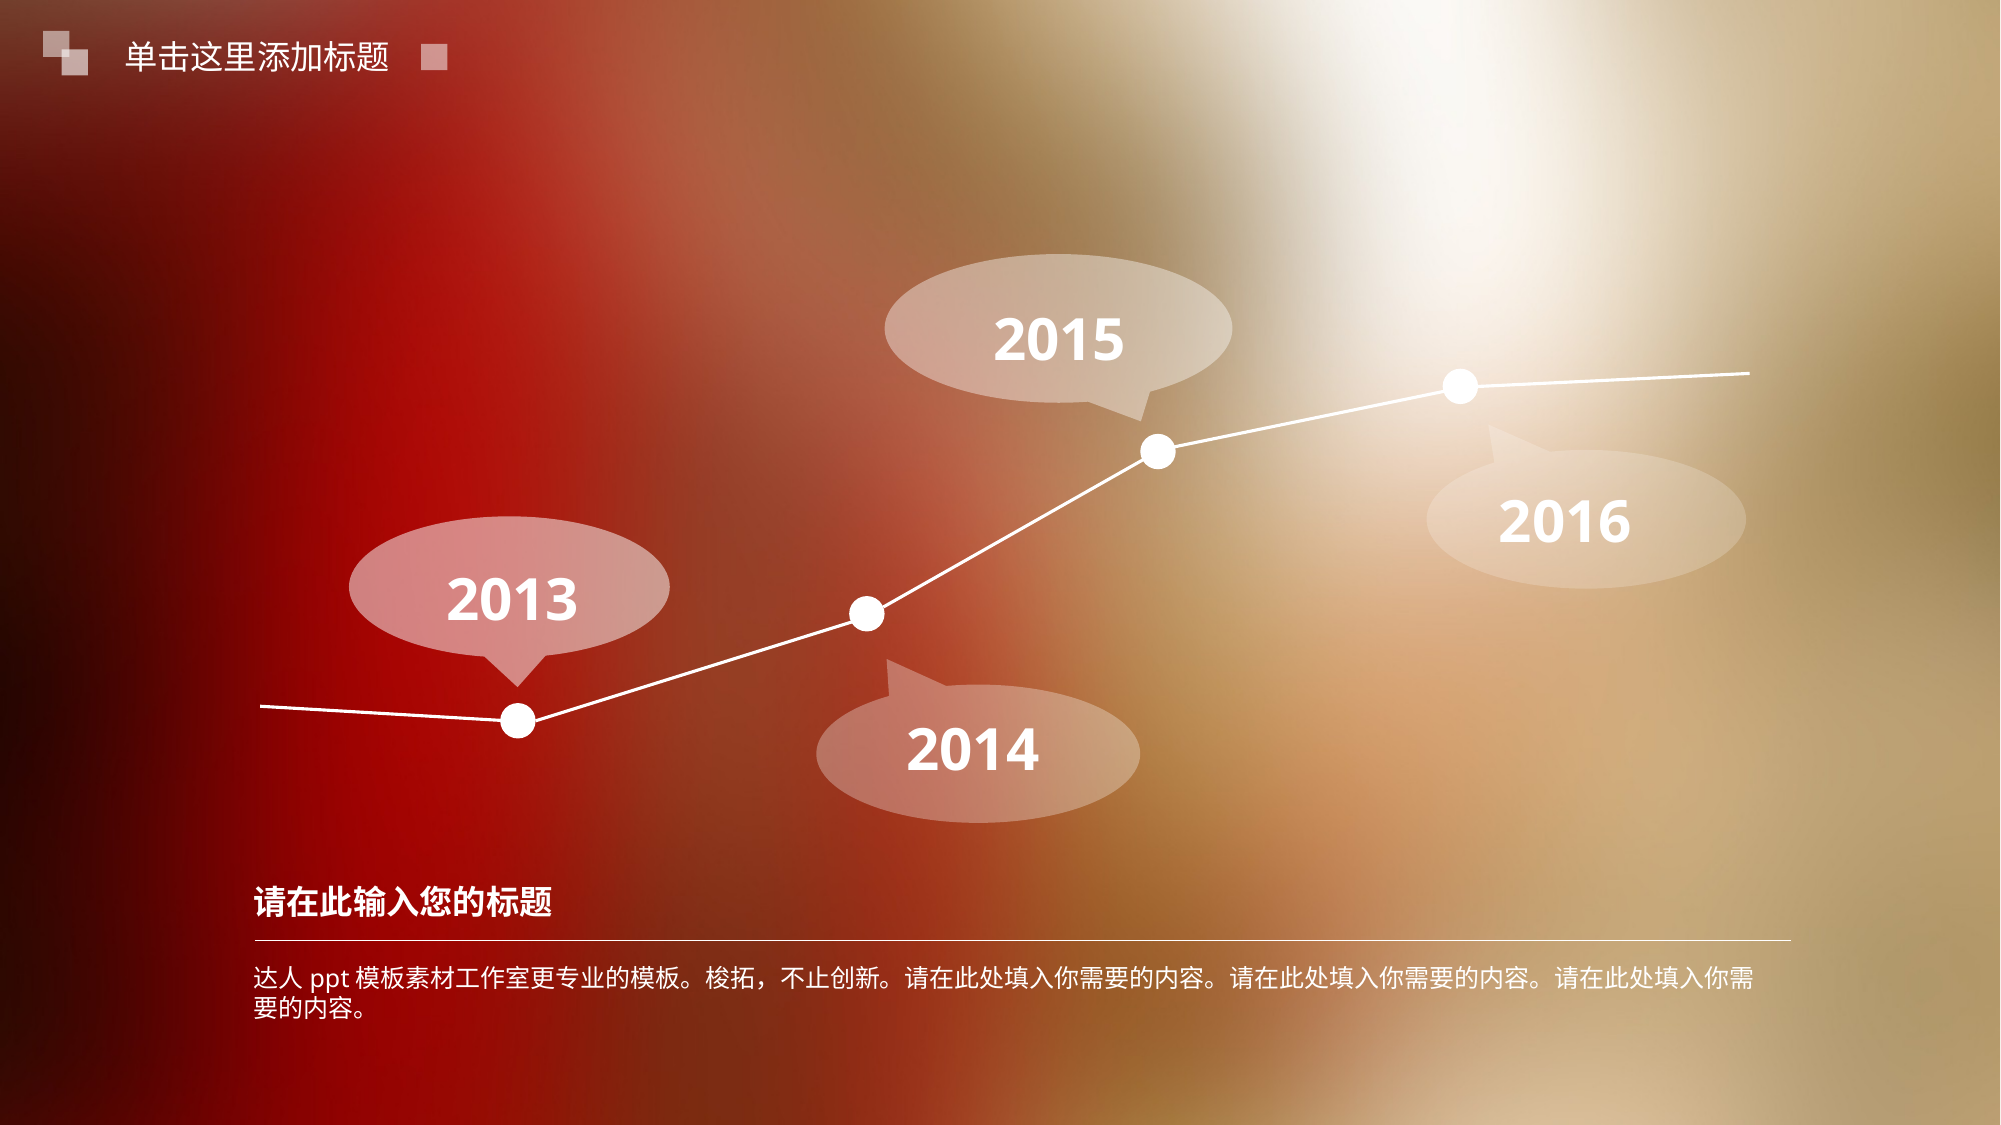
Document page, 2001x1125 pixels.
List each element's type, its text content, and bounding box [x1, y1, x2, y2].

text_box [1426, 424, 1747, 589]
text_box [259, 705, 509, 722]
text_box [883, 457, 1147, 608]
text_box [1140, 433, 1176, 470]
text_box 2015 [978, 294, 1183, 380]
picture [0, 0, 2001, 1125]
text_box 达人ppt模板素材工作室更专业的模板。梭拓，不止创新。请在此处填入你需要的内容。请在此处填入你需要的内容。请在此处填入你需要的内容。 [238, 955, 1794, 1030]
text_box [535, 619, 858, 721]
text_box 2016 [1484, 476, 1689, 562]
text_box 2014 [891, 704, 1096, 790]
text_box [849, 596, 885, 632]
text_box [1477, 373, 1750, 387]
text_box [1442, 368, 1476, 405]
text_box 请在此输入您的标题 [238, 874, 888, 929]
text_box [502, 703, 534, 739]
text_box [1172, 390, 1446, 448]
text_box [816, 658, 1141, 823]
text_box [42, 30, 448, 76]
text_box [884, 254, 1233, 422]
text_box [348, 516, 671, 658]
